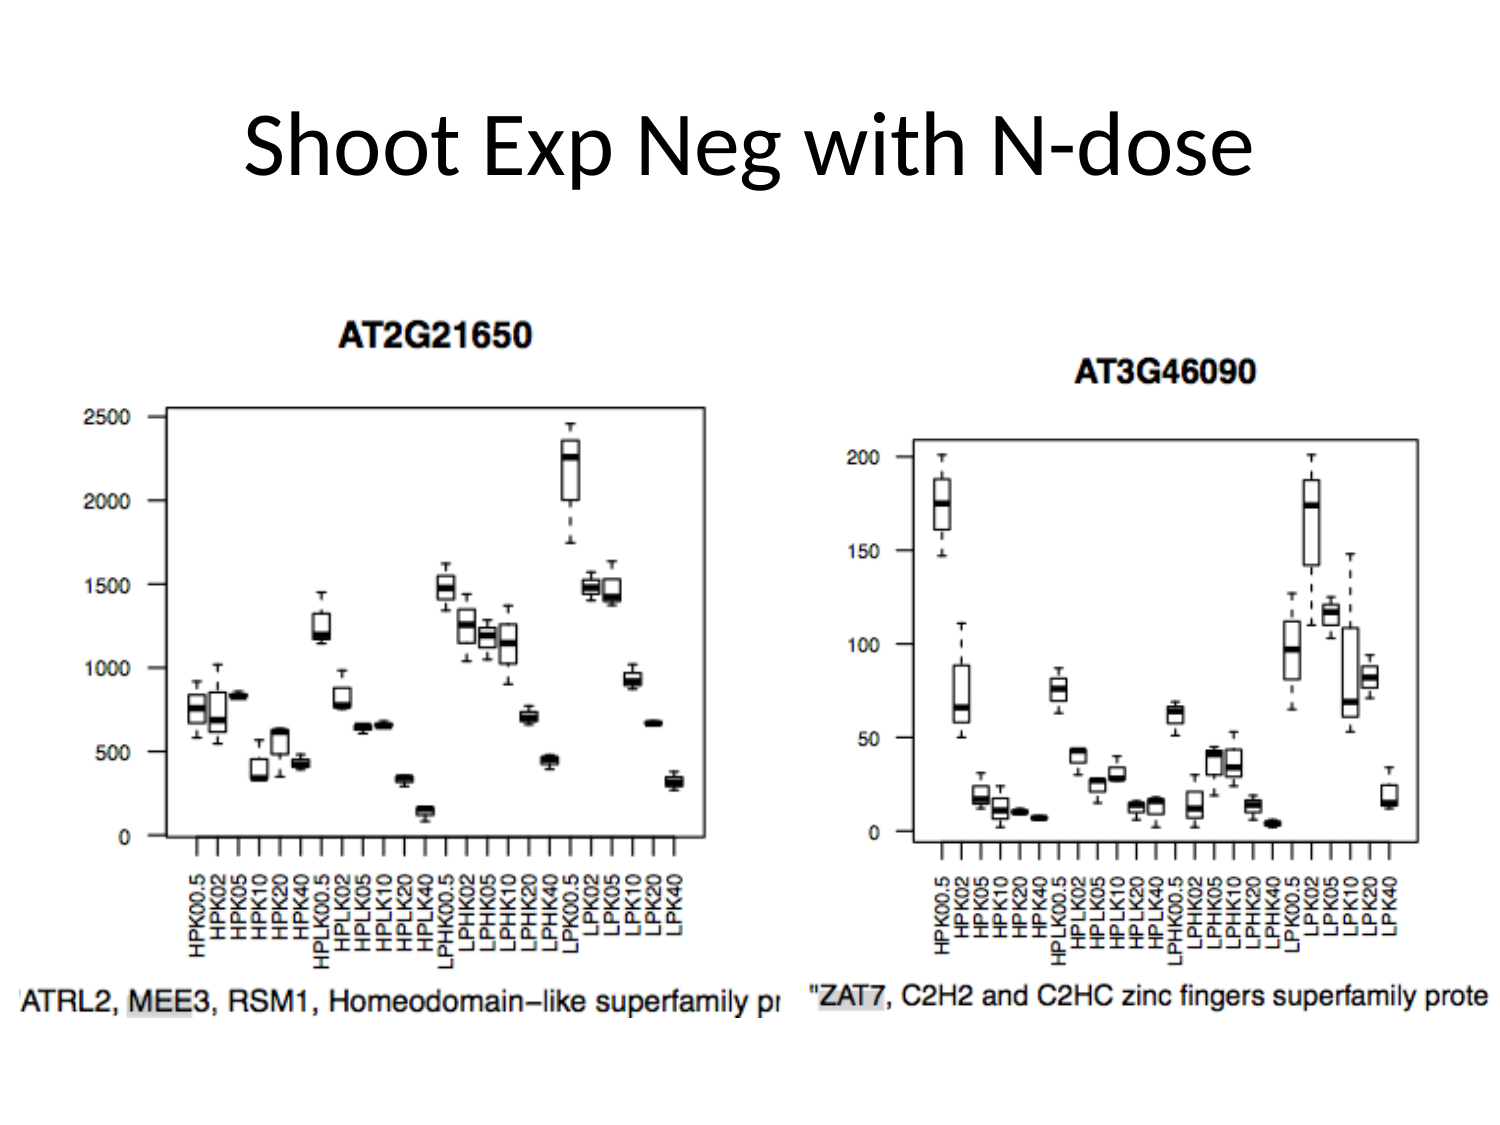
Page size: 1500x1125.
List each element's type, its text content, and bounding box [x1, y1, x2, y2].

picture [19, 307, 787, 1018]
title Shoot Exp Neg with N-dose [75, 45, 1425, 233]
picture [800, 346, 1495, 1026]
